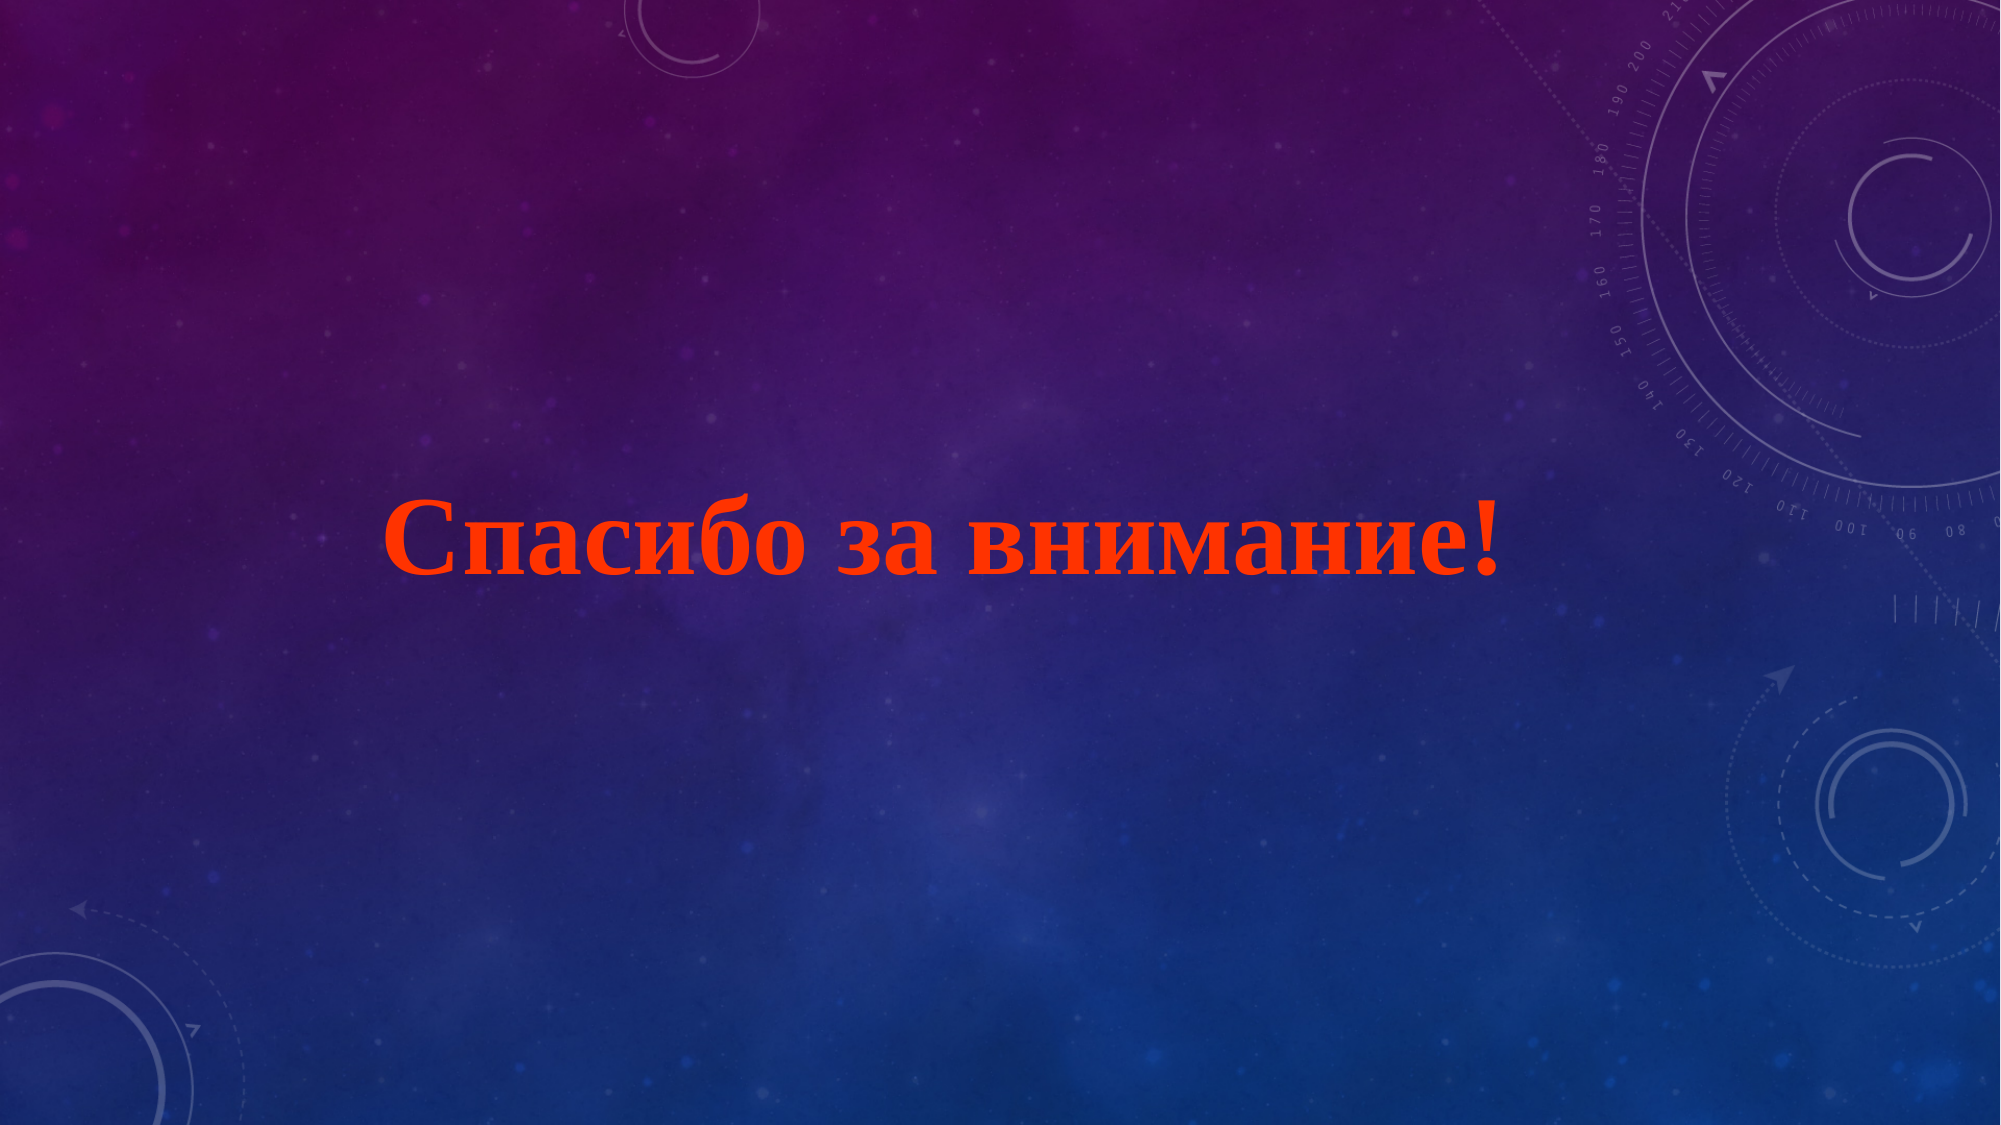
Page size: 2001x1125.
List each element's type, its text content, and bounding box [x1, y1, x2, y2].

picture [0, 0, 2001, 1125]
list Спасибо за внимание! [112, 351, 1775, 709]
